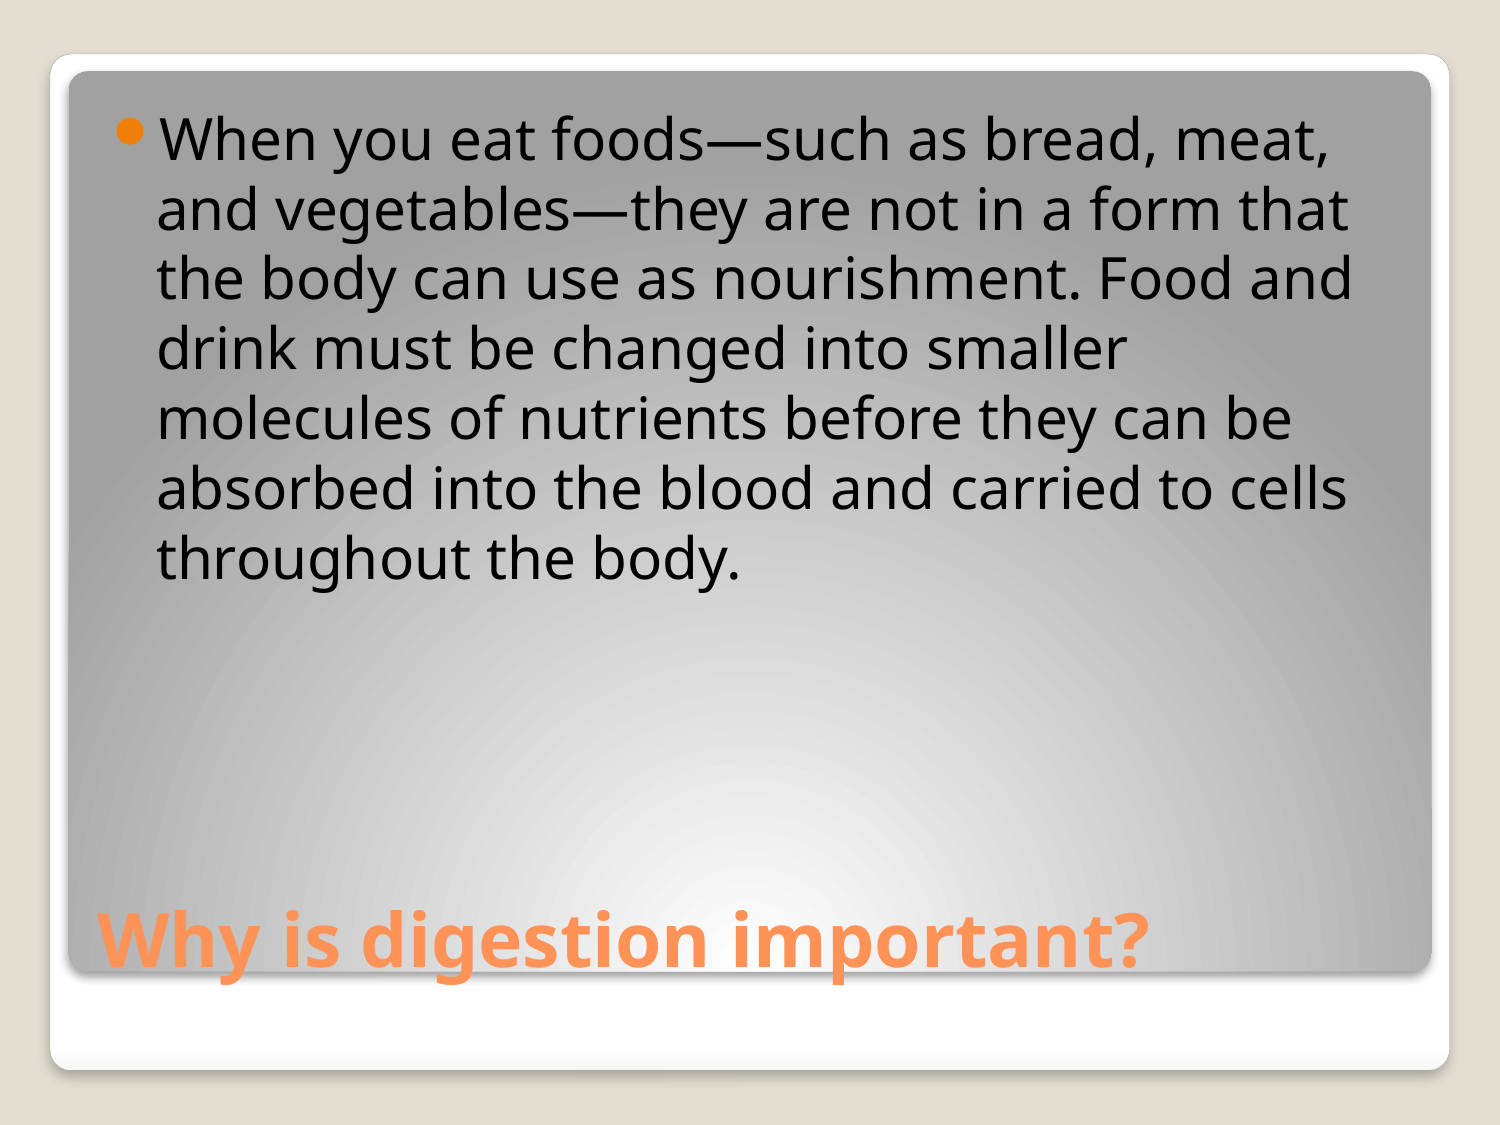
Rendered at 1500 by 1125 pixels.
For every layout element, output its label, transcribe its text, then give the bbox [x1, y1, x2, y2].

title Why is digestion important? [82, 817, 1425, 990]
list When you eat foods—such as bread, meat, and vegetables—they are not in a form that the body can use as nourishment. Food and drink must be changed into smaller molecules of nutrients before they can be absorbed into the blood and carried to cells throughout the body. [82, 86, 1425, 774]
